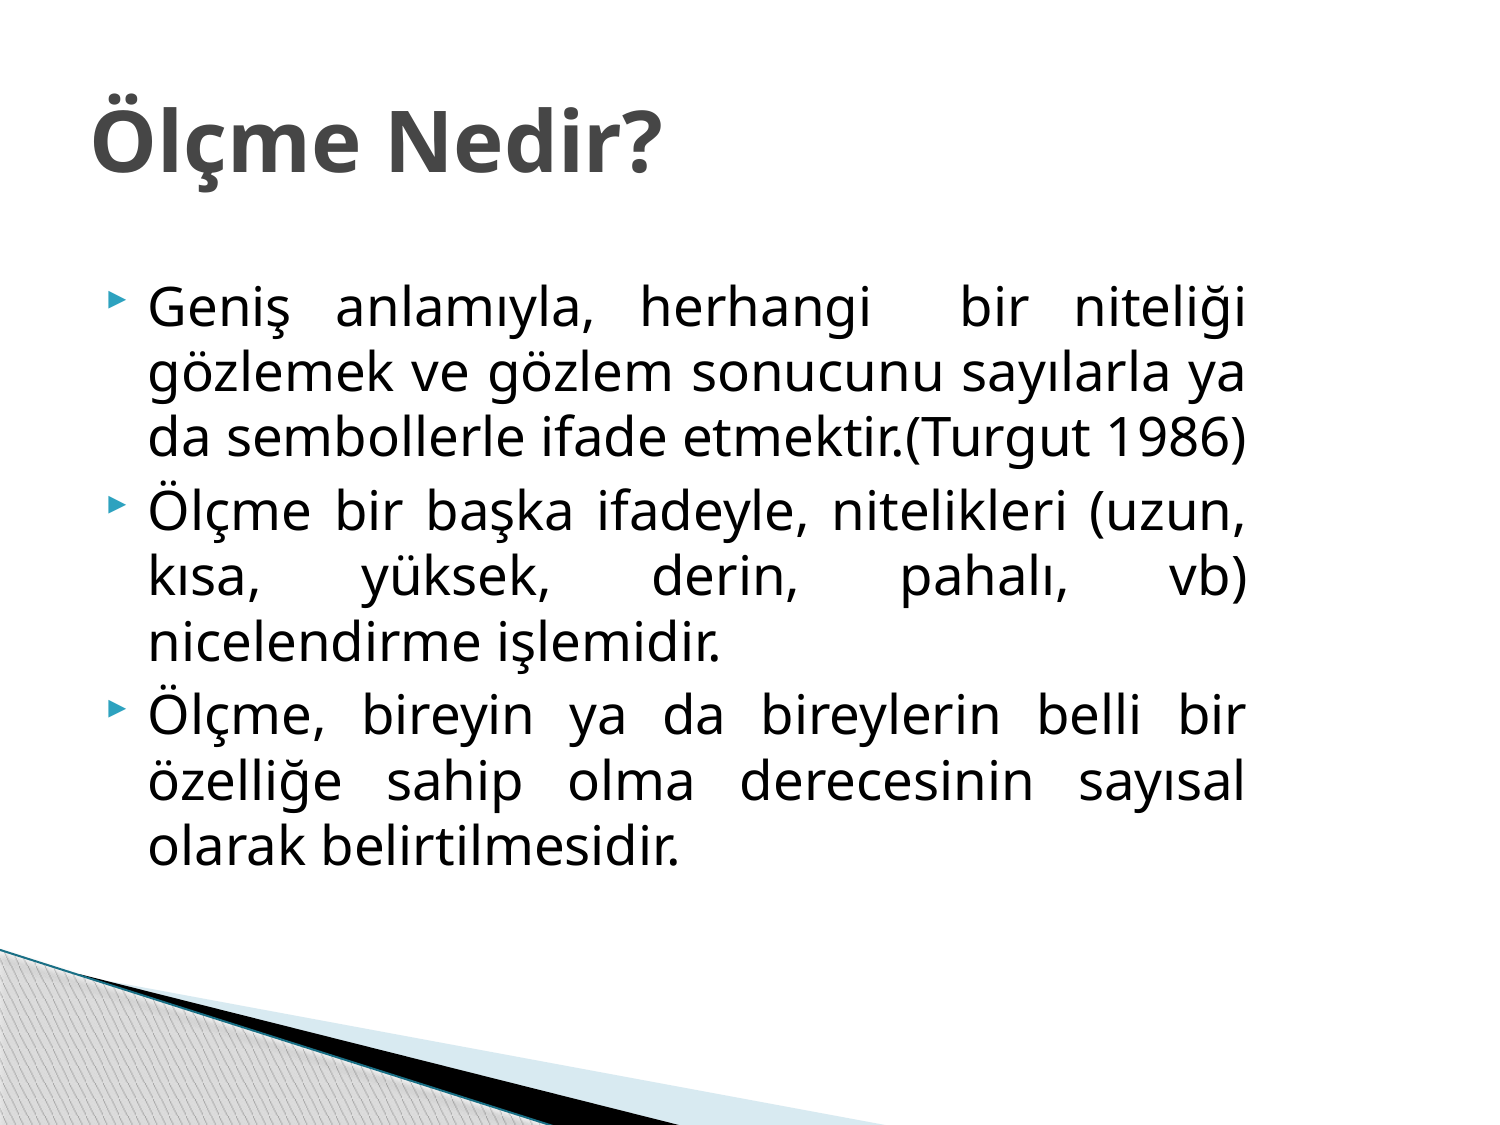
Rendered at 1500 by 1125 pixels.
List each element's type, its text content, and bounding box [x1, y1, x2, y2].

title Ölçme Nedir? [75, 45, 1425, 233]
list Geniş anlamıyla, herhangi bir niteliği gözlemek ve gözlem sonucunu sayılarla ya da sembollerle ifade etmektir.(Turgut 1986) Ölçme bir başka ifadeyle, nitelikleri (uzun, kısa, yüksek, derin, pahalı, vb) nicelendirme işlemidir. Ölçme, bireyin ya da bireylerin belli bir özelliğe sahip olma derecesinin sayısal olarak belirtilmesidir. [75, 264, 1263, 950]
